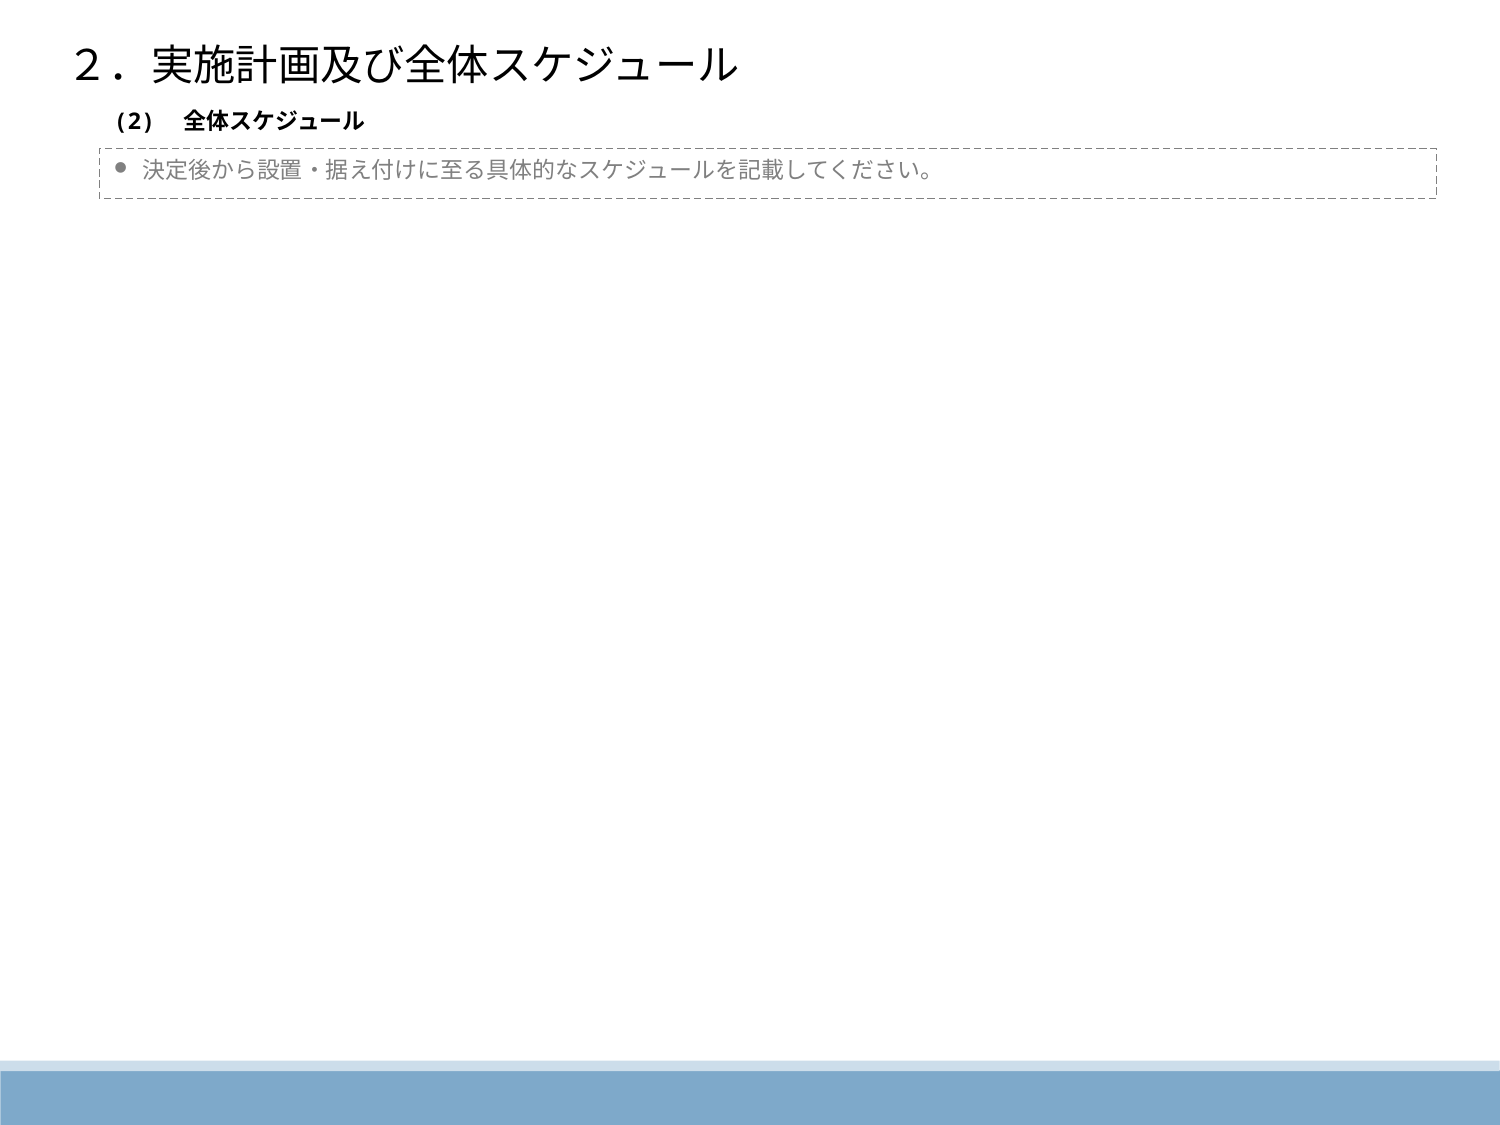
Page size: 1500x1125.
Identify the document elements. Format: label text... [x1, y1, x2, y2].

text_box 決定後から設置・据え付けに至る具体的なスケジュールを記載してください。 [99, 148, 1437, 199]
text_box ２．実施計画及び全体スケジュール [52, 30, 1380, 96]
text_box (2) 全体スケジュール [99, 99, 1437, 148]
